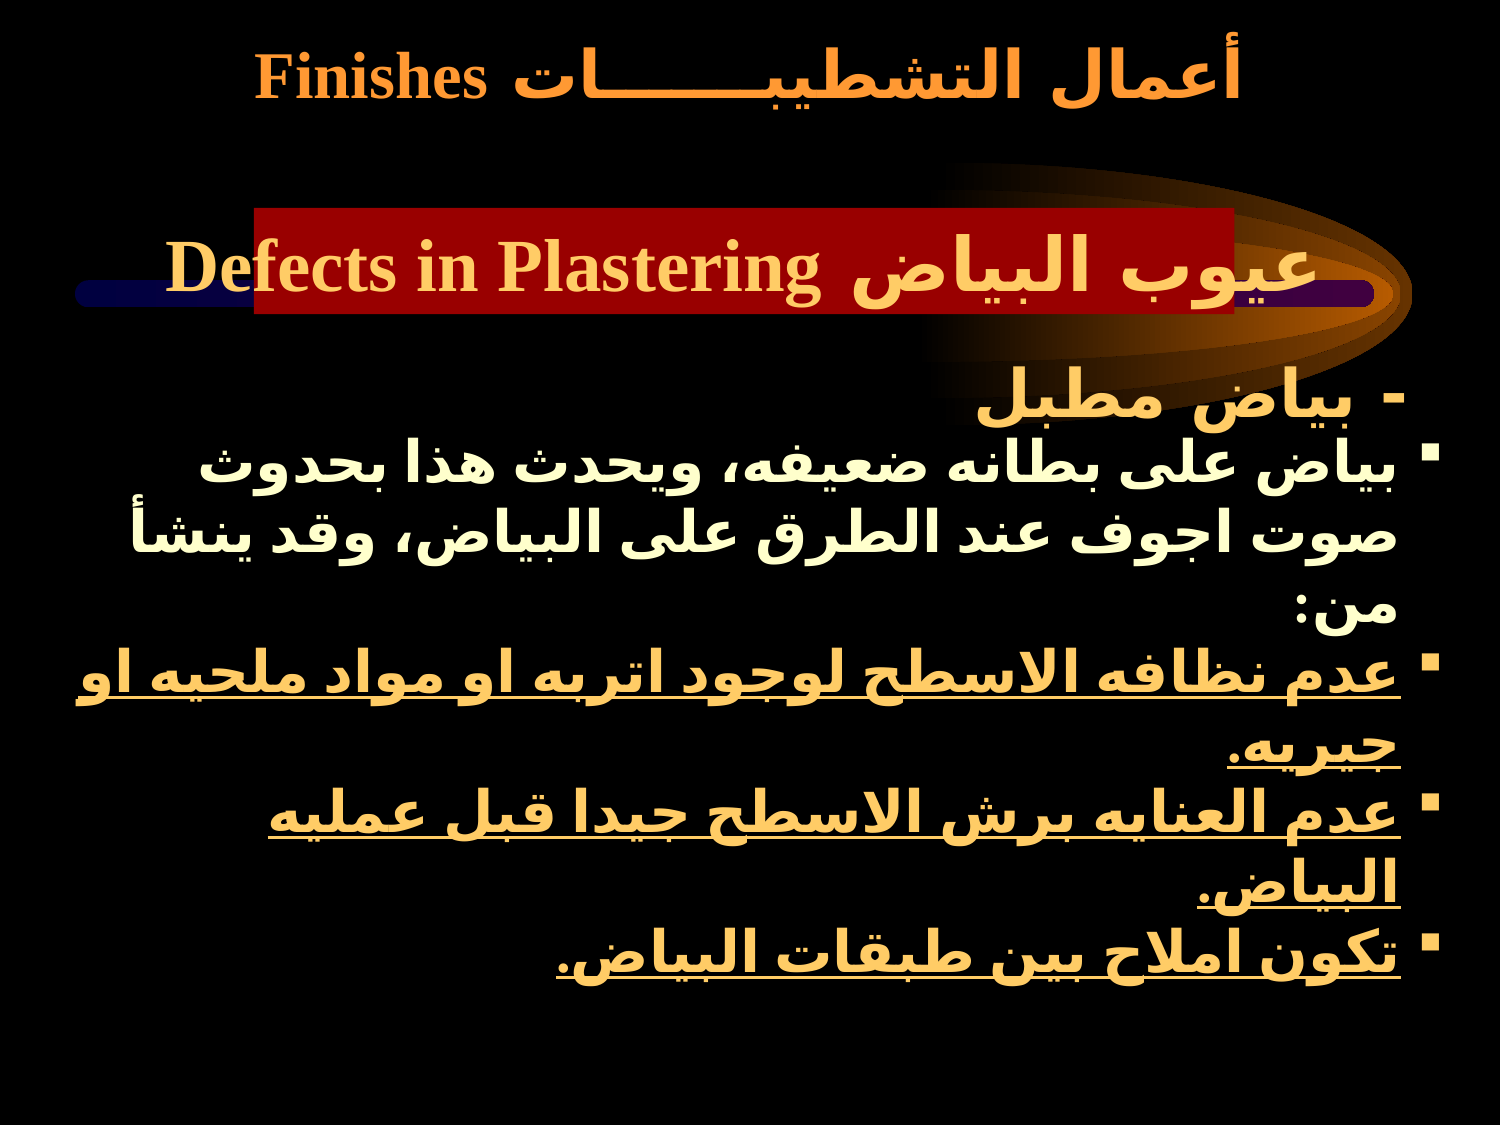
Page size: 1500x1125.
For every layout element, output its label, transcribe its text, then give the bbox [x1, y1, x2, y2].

text_box أعمال التشطيبـــــــات Finishes [183, 19, 1317, 126]
text_box بياض على بطانه ضعيفه، ويحدث هذا بحدوث صوت اجوف عند الطرق على البياض، وقد ينشأ من: عدم نظافه الاسطح لوجود اتربه او مواد ملحيه او جيريه. عدم العنايه برش الاسطح جيدا قبل عمليه البياض. تكون املاح بين طبقات البياض. [53, 515, 1459, 894]
text_box عيوب البياض Defects in Plastering [253, 207, 1235, 315]
text_box - بياض مطبل [1021, 337, 1424, 445]
